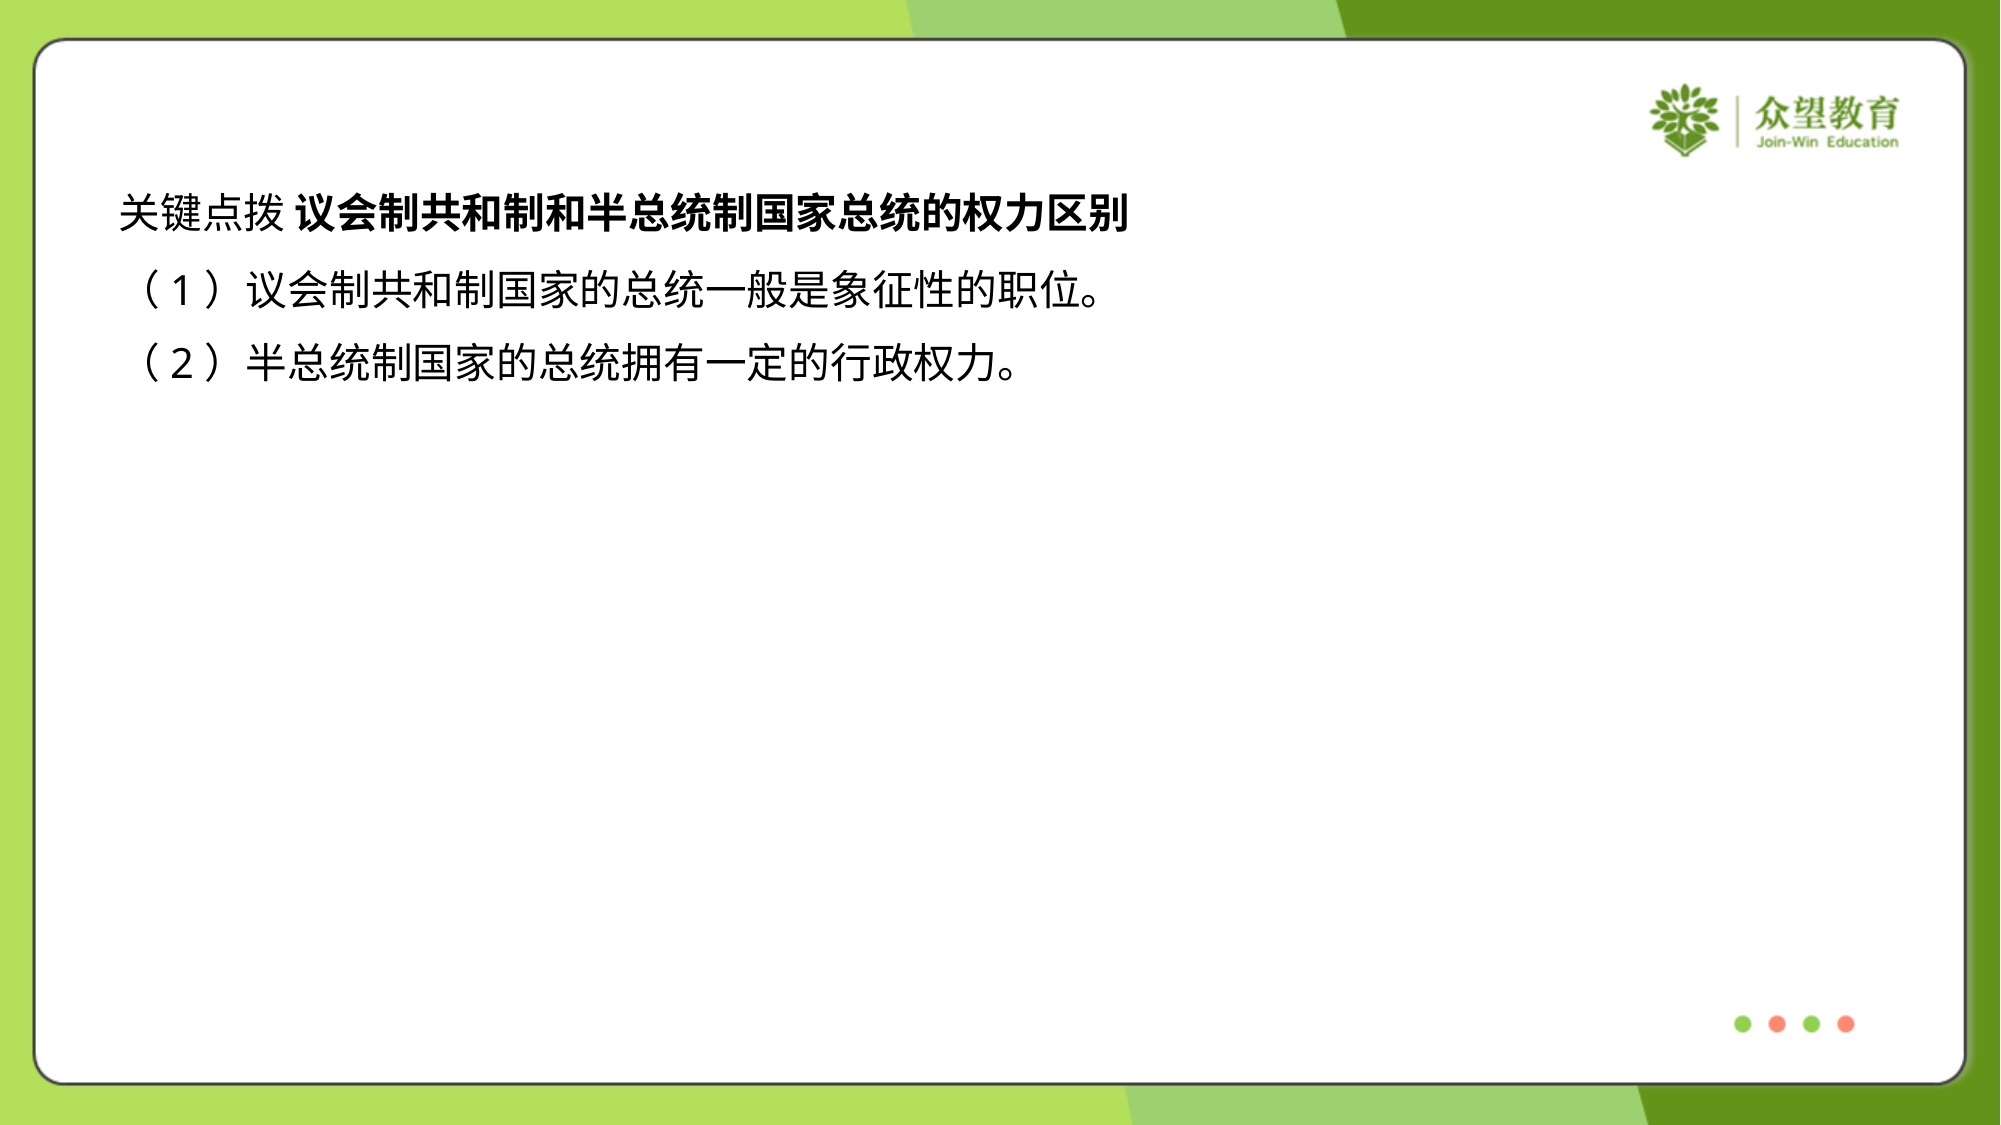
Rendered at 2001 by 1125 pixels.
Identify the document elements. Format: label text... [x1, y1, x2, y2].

picture [0, 0, 2000, 1125]
text_box 关键点拨 议会制共和制和半总统制国家总统的权力区别 （1）议会制共和制国家的总统一般是象征性的职位。 （2）半总统制国家的总统拥有一定的行政权力。 [118, 159, 1883, 907]
